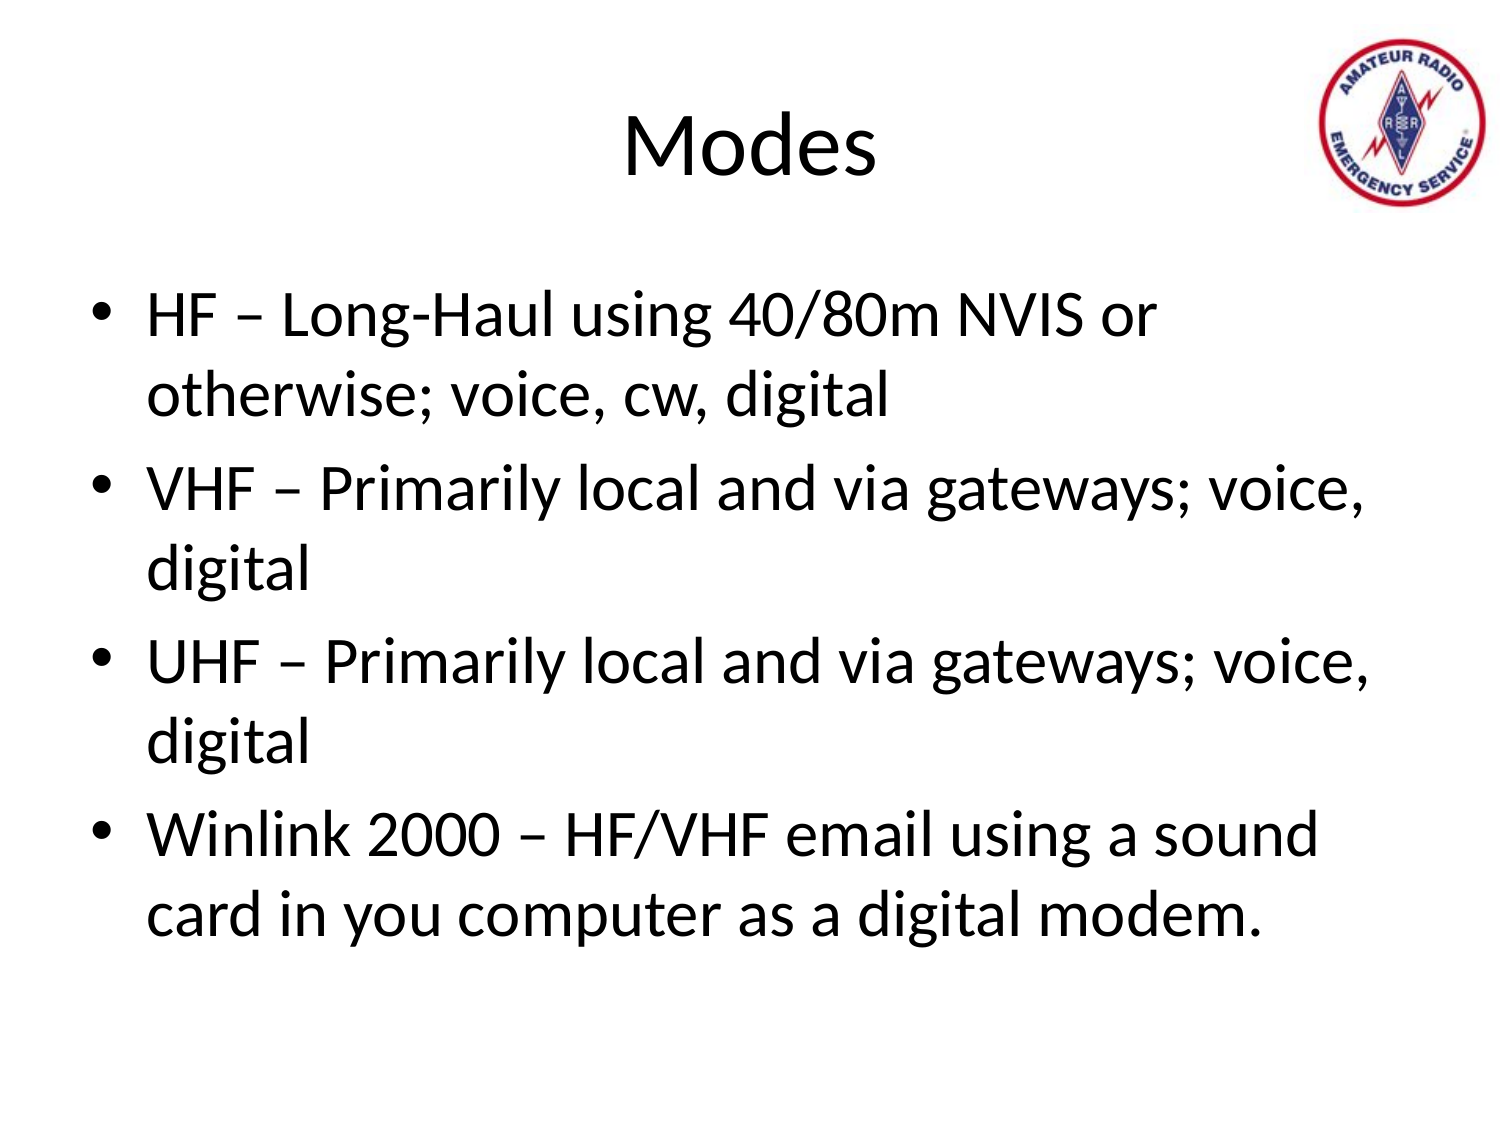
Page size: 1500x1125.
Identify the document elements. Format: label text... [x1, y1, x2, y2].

picture [1304, 24, 1500, 213]
title Modes [75, 45, 1425, 233]
list HF – Long-Haul using 40/80m NVIS or otherwise; voice, cw, digital VHF – Primarily local and via gateways; voice, digital UHF – Primarily local and via gateways; voice, digital Winlink 2000 – HF/VHF email using a sound card in you computer as a digital modem. [75, 262, 1425, 1005]
